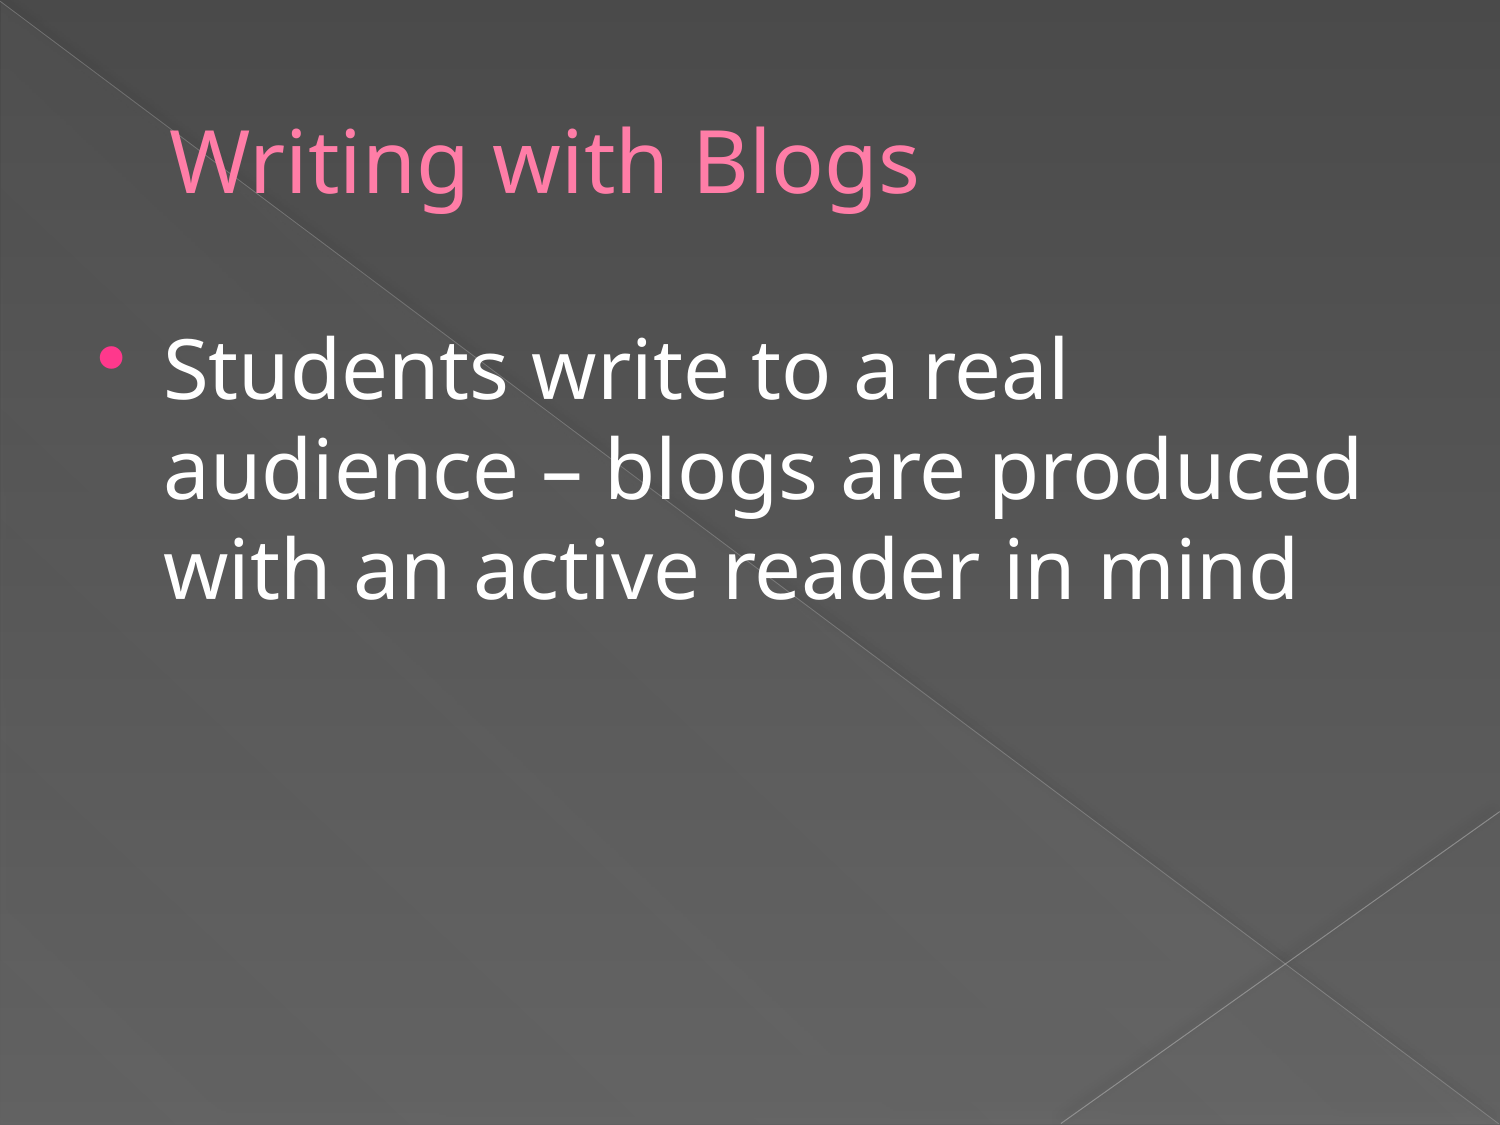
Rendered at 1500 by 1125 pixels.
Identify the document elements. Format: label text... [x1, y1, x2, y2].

title Writing with Blogs [75, 43, 1425, 274]
list Students write to a real audience – blogs are produced with an active reader in mind [75, 308, 1425, 1059]
